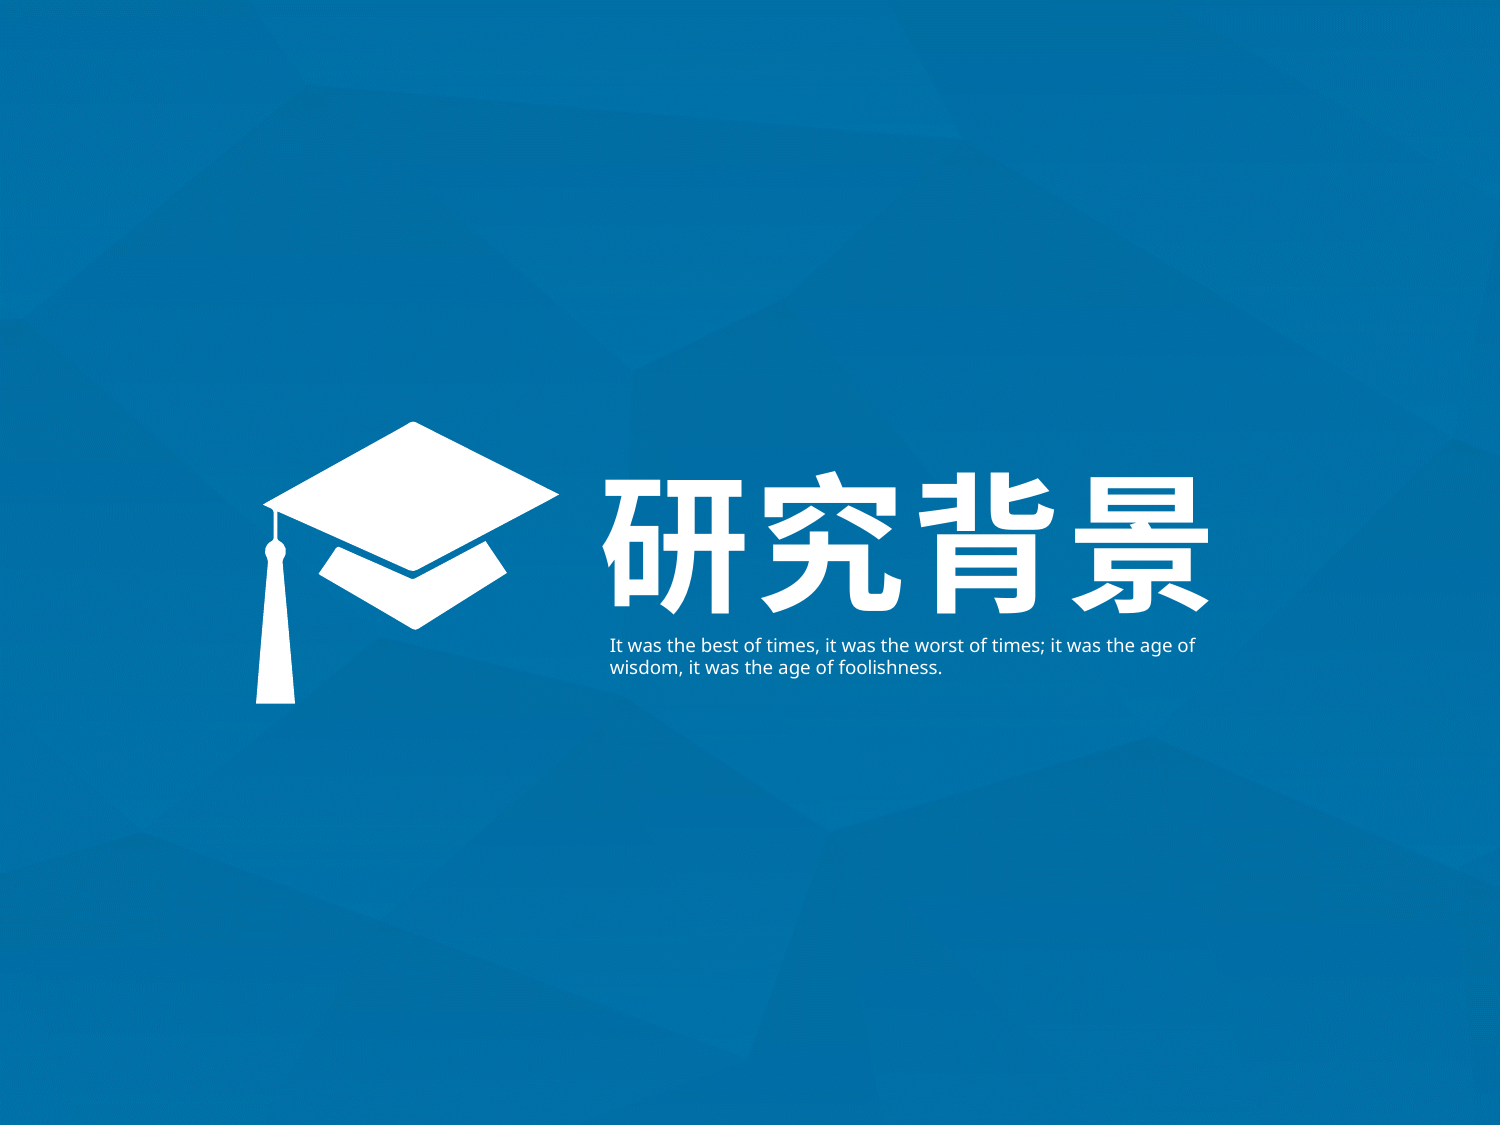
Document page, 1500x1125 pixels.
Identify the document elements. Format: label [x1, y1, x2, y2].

text_box [255, 421, 1245, 704]
